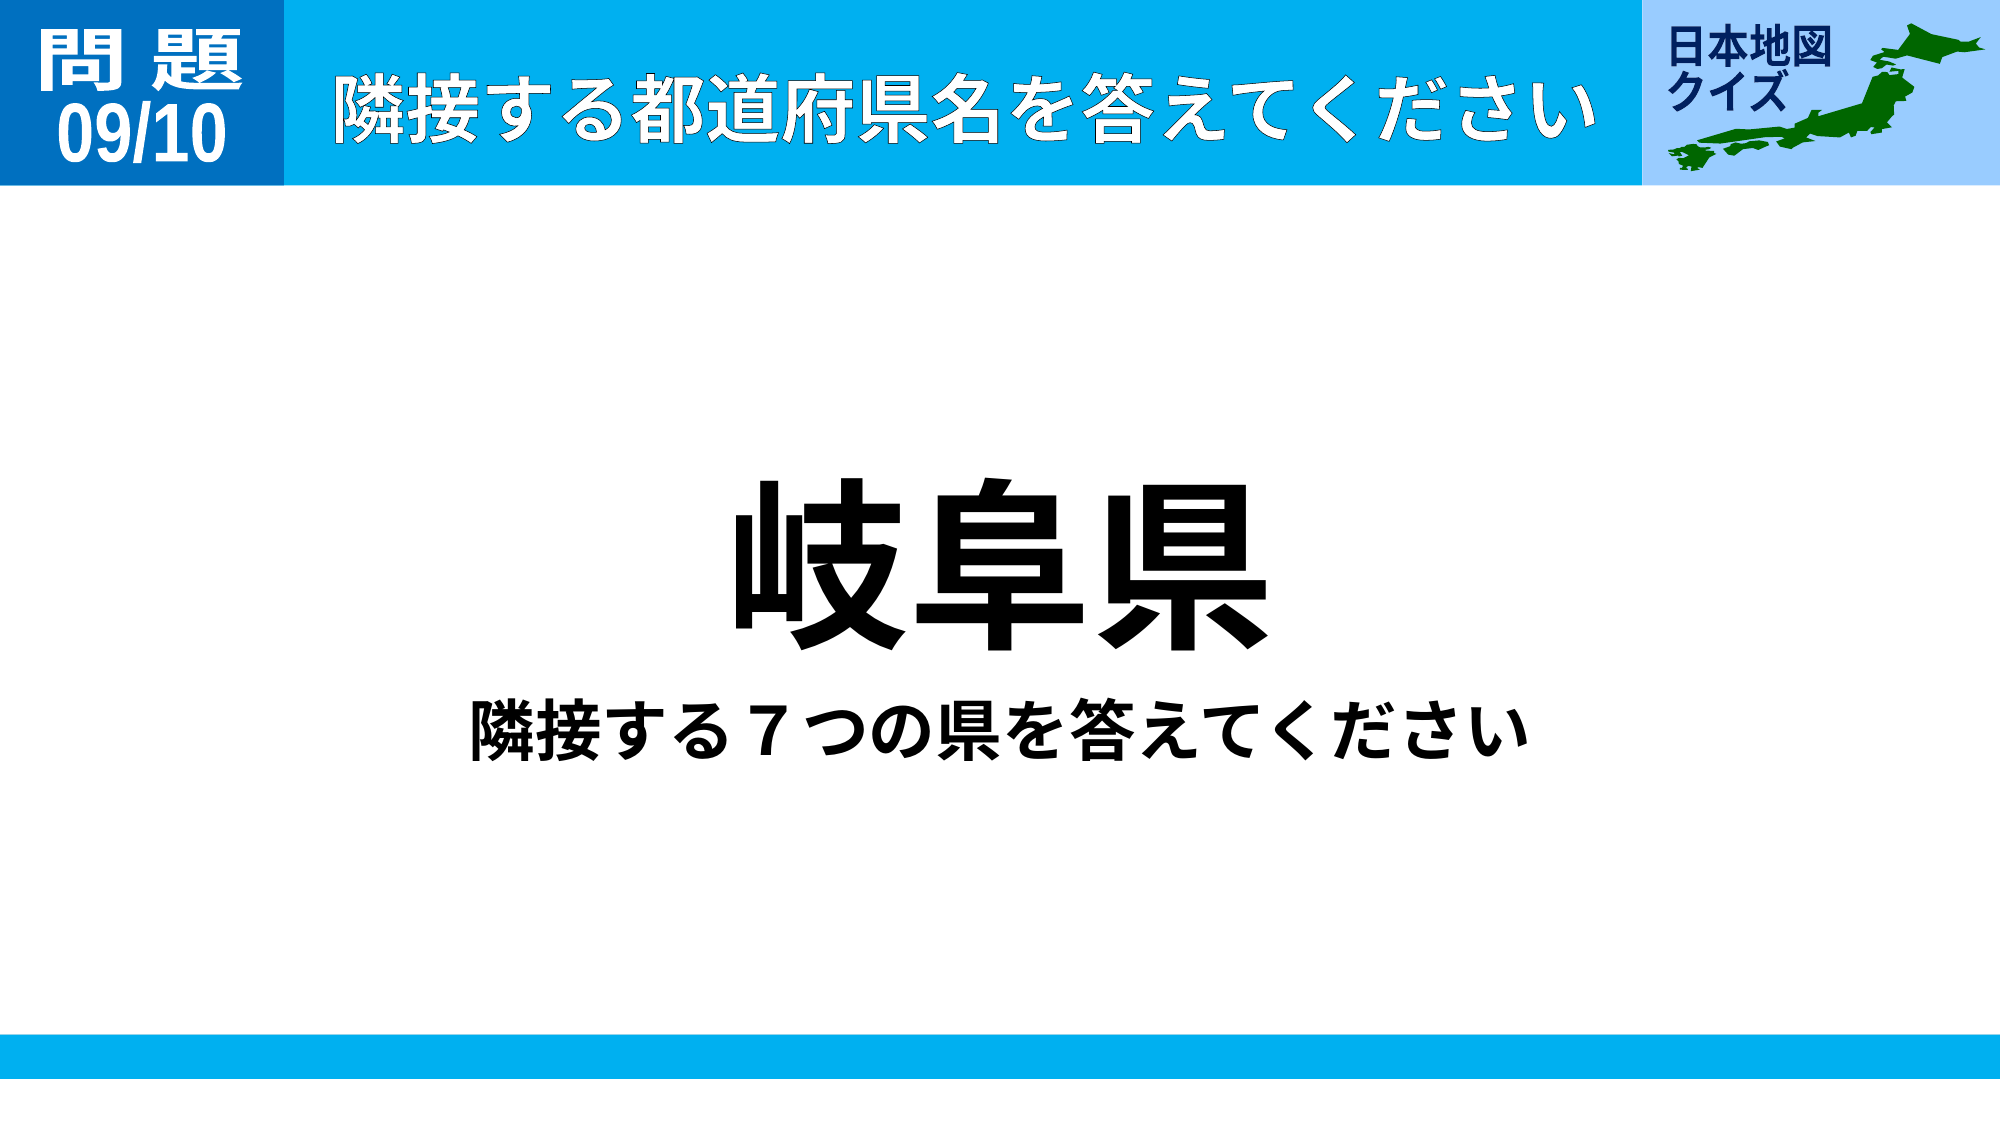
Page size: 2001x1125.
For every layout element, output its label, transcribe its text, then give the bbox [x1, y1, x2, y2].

text_box 隣接する７つの県を答えてください [453, 681, 1547, 776]
text_box 岐阜県 [710, 443, 1290, 679]
text_box [0, 1034, 2000, 1079]
